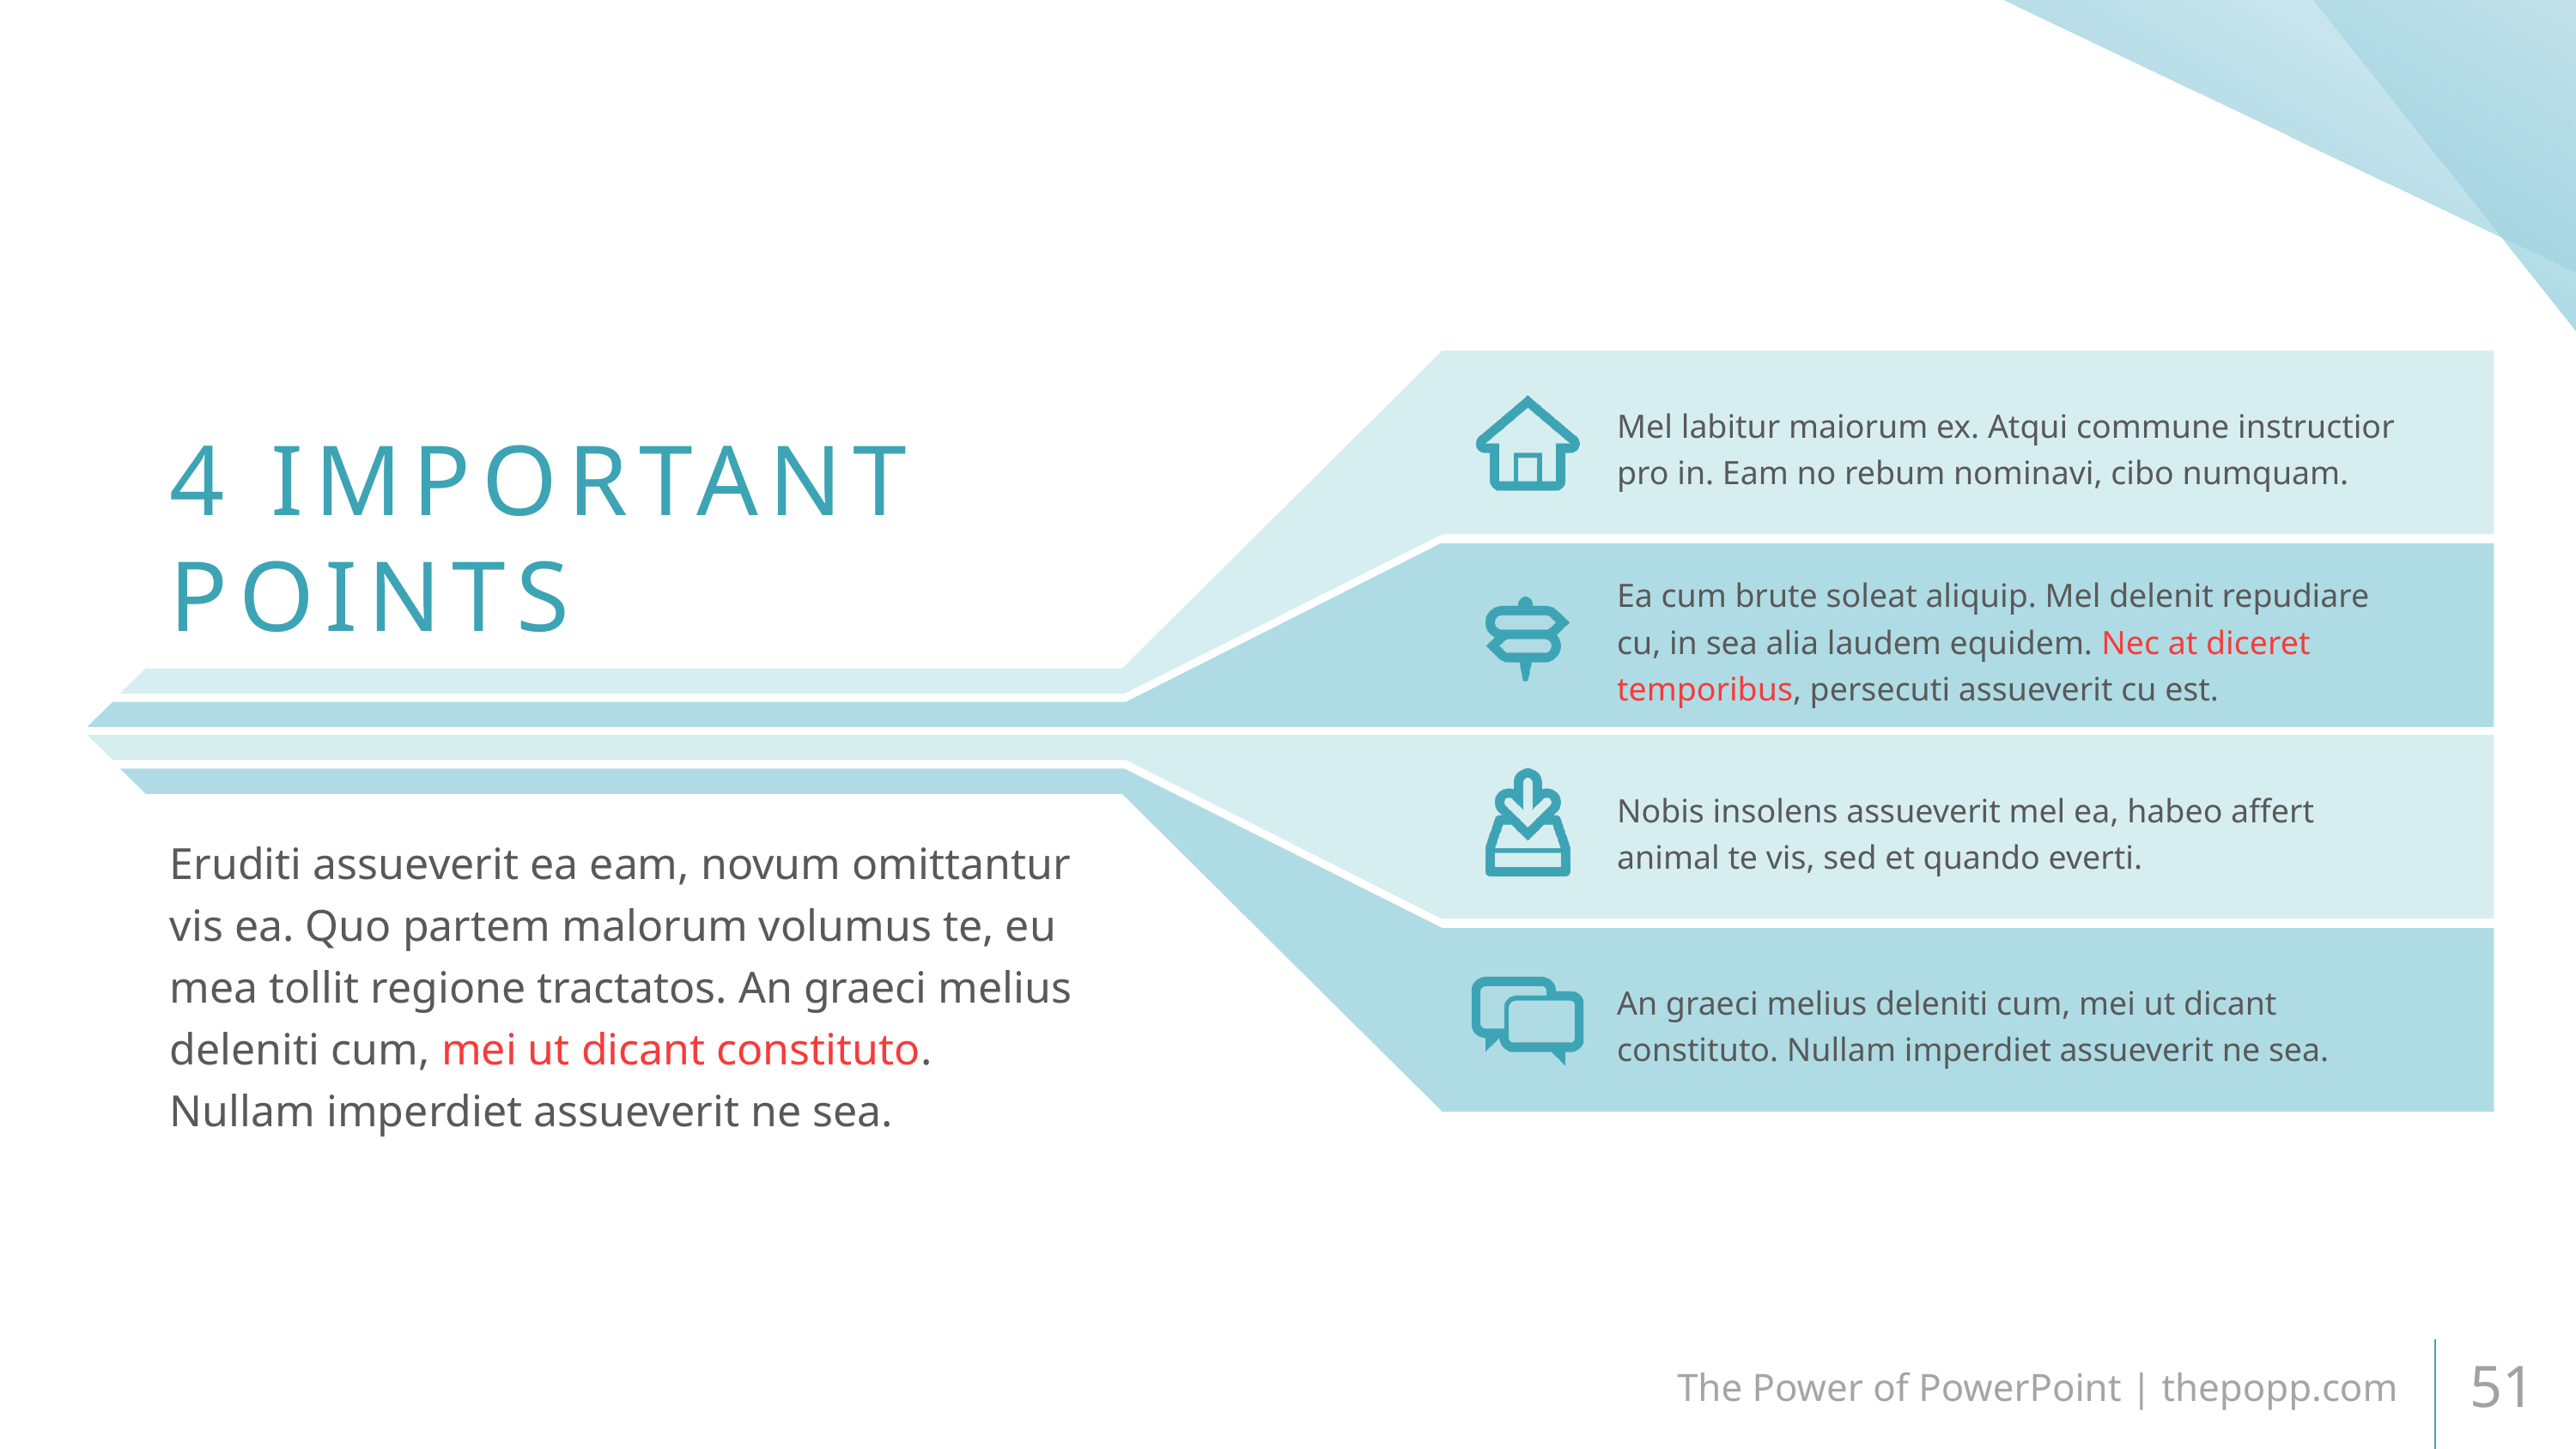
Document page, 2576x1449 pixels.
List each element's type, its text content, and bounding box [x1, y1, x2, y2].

list Ea cum brute soleat aliquip. Mel delenit repudiare cu, in sea alia laudem equidem. Nec at diceret temporibus, persecuti assueverit cu est. [1594, 554, 2436, 721]
picture [1471, 767, 1584, 881]
picture [1471, 578, 1584, 690]
slide_number 51 [2446, 1350, 2575, 1428]
footer The Power of PowerPoint | thepopp.com [1326, 1350, 2421, 1428]
list An graeci melius deleniti cum, mei ut dicant constituto. Nullam imperdiet assueverit ne sea. [1594, 937, 2436, 1105]
list 4 IMPORTANT POINTS [146, 350, 1111, 663]
list Eruditi assueverit ea eam, novum omittantur vis ea. Quo partem malorum volumus te, eu mea tollit regione tractatos. An graeci melius deleniti cum, mei ut dicant constituto. Nullam imperdiet assueverit ne sea. [146, 814, 1111, 1174]
picture [1471, 387, 1584, 500]
list Nobis insolens assueverit mel ea, habeo affert animal te vis, sed et quando everti. [1594, 746, 2436, 912]
list Mel labitur maiorum ex. Atqui commune instructior pro in. Eam no rebum nominavi, cibo numquam. [1594, 361, 2436, 528]
picture [1471, 958, 1584, 1071]
